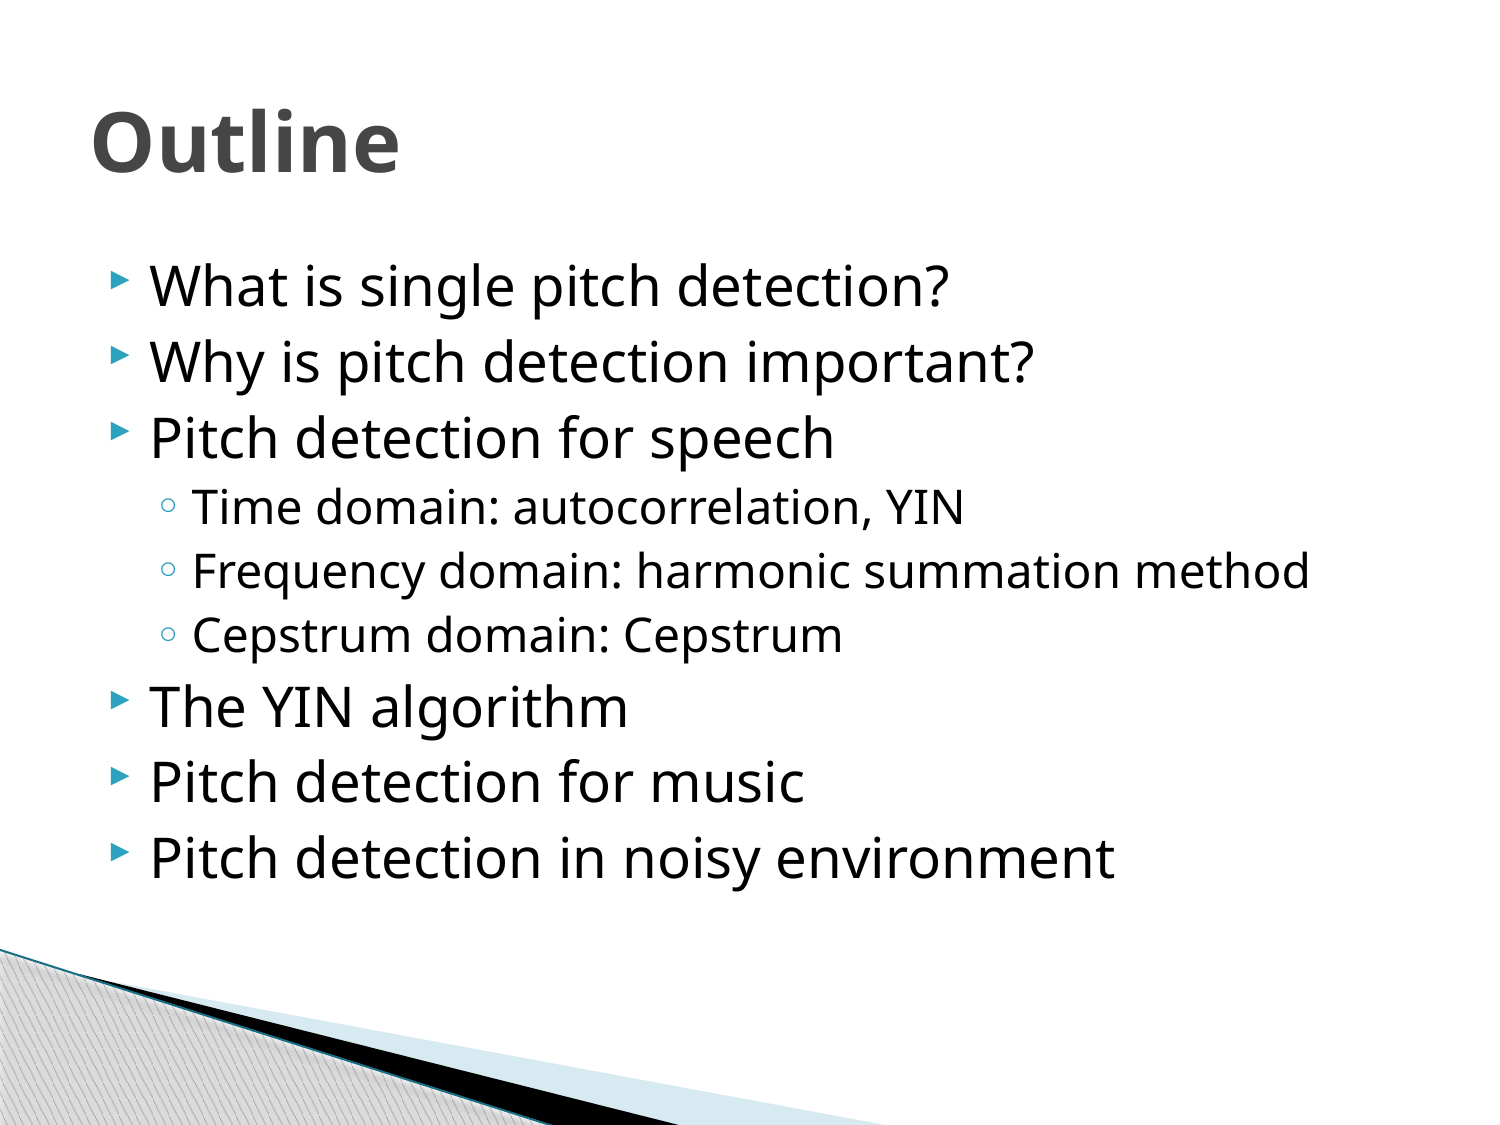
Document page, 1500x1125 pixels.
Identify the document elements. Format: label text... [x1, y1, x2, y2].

list What is single pitch detection? Why is pitch detection important? Pitch detection for speech Time domain: autocorrelation, YIN Frequency domain: harmonic summation method Cepstrum domain: Cepstrum The YIN algorithm Pitch detection for music Pitch detection in noisy environment [75, 243, 1425, 986]
title Outline [75, 45, 1425, 233]
